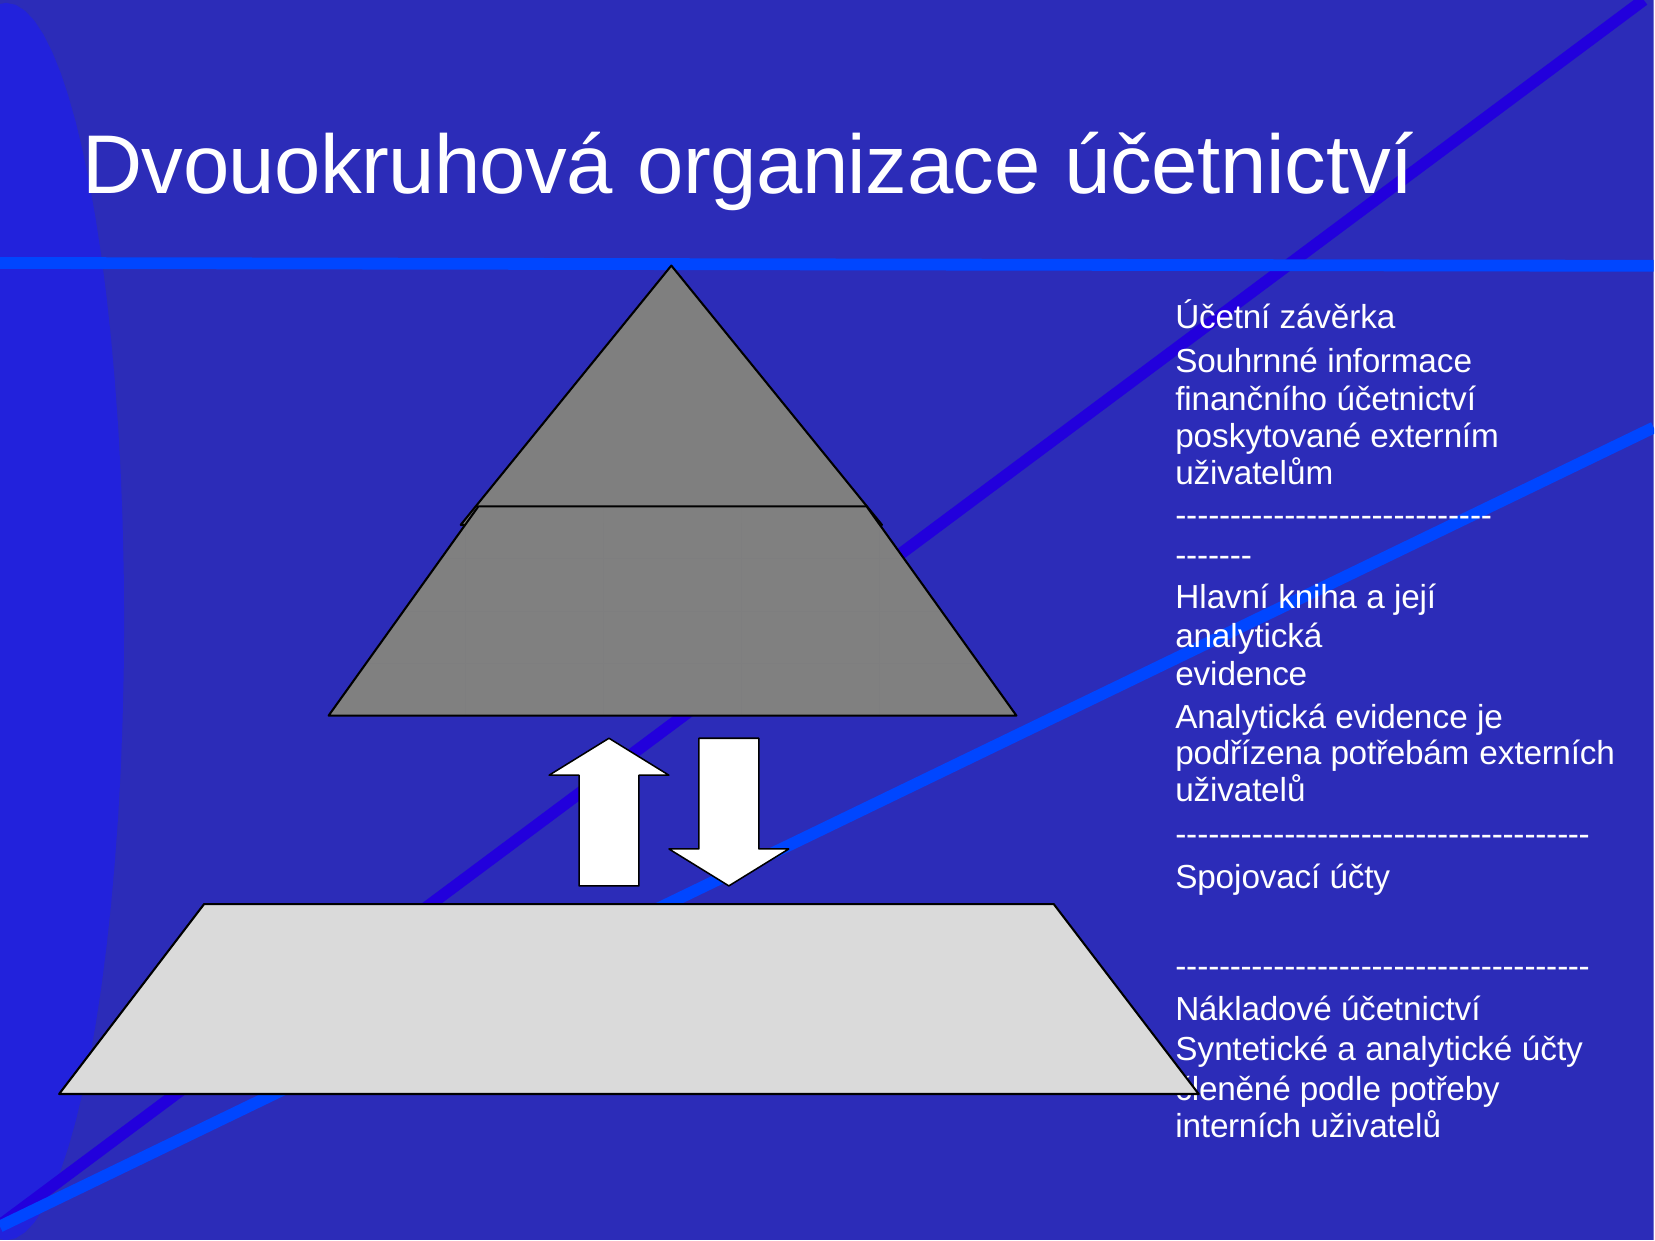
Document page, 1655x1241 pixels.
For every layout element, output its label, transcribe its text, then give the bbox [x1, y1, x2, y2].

text_box [868, 506, 1017, 715]
text_box [1055, 904, 1199, 1093]
text_box [59, 904, 1199, 1094]
title Dvouokruhová organizace účetnictví [80, 66, 1574, 318]
text_box [328, 506, 1017, 716]
text_box [476, 265, 867, 506]
text_box [59, 904, 203, 1092]
text_box [549, 738, 669, 886]
text_box Účetní závěrka Souhrnné informace finančního účetnictví poskytované externím uživatelům ------------------------------------ Hlavní kniha a její analytická evidence Analytická evidence je podřízena potřebám externích uživatelů -------------------------------------- Spojovací účty -------------------------------------- Nákladové účetnictví Syntetické a analytické účty členěné podle potřeby interních uživatelů [1173, 295, 1622, 1145]
text_box [668, 738, 789, 886]
text_box [328, 506, 477, 715]
